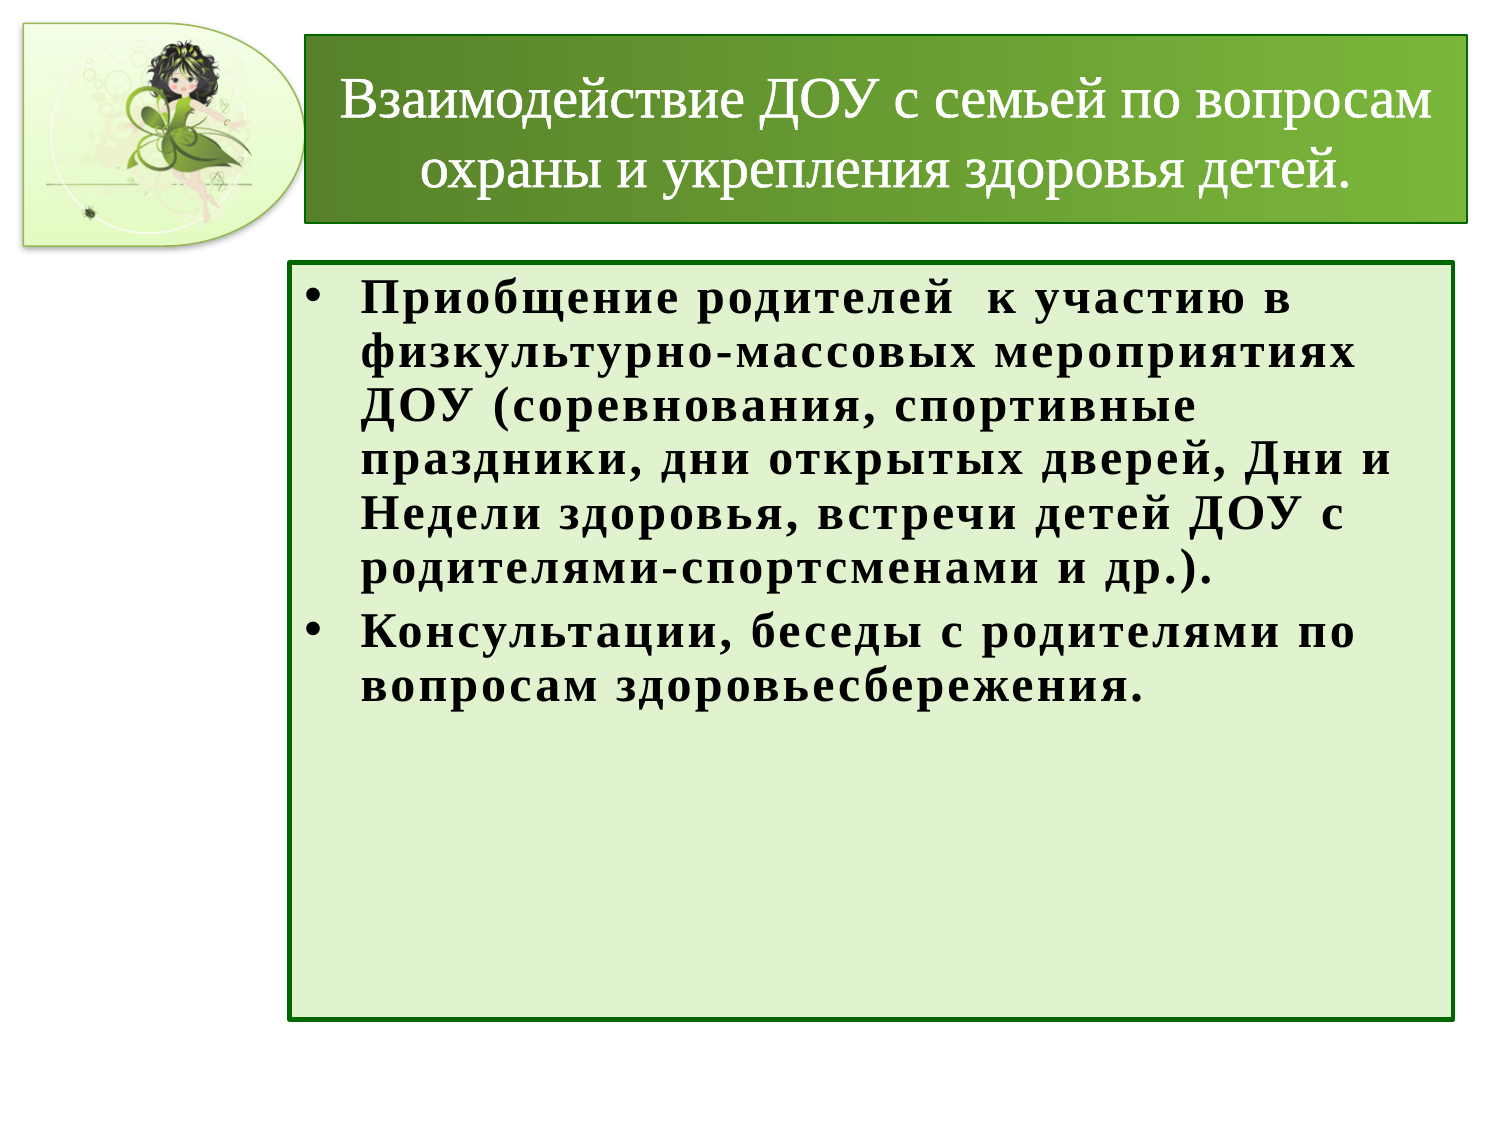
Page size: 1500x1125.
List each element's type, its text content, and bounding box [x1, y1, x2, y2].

list Приобщение родителей к участию в физкультурно-массовых мероприятиях ДОУ (соревнования, спортивные праздники, дни открытых дверей, Дни и Недели здоровья, встречи детей ДОУ с родителями-спортсменами и др.). Консультации, беседы с родителями по вопросам здоровьесбережения. [288, 261, 1454, 1021]
title Взаимодействие ДОУ с семьей по вопросам охраны и укрепления здоровья детей. [304, 34, 1468, 224]
picture [46, 35, 252, 234]
